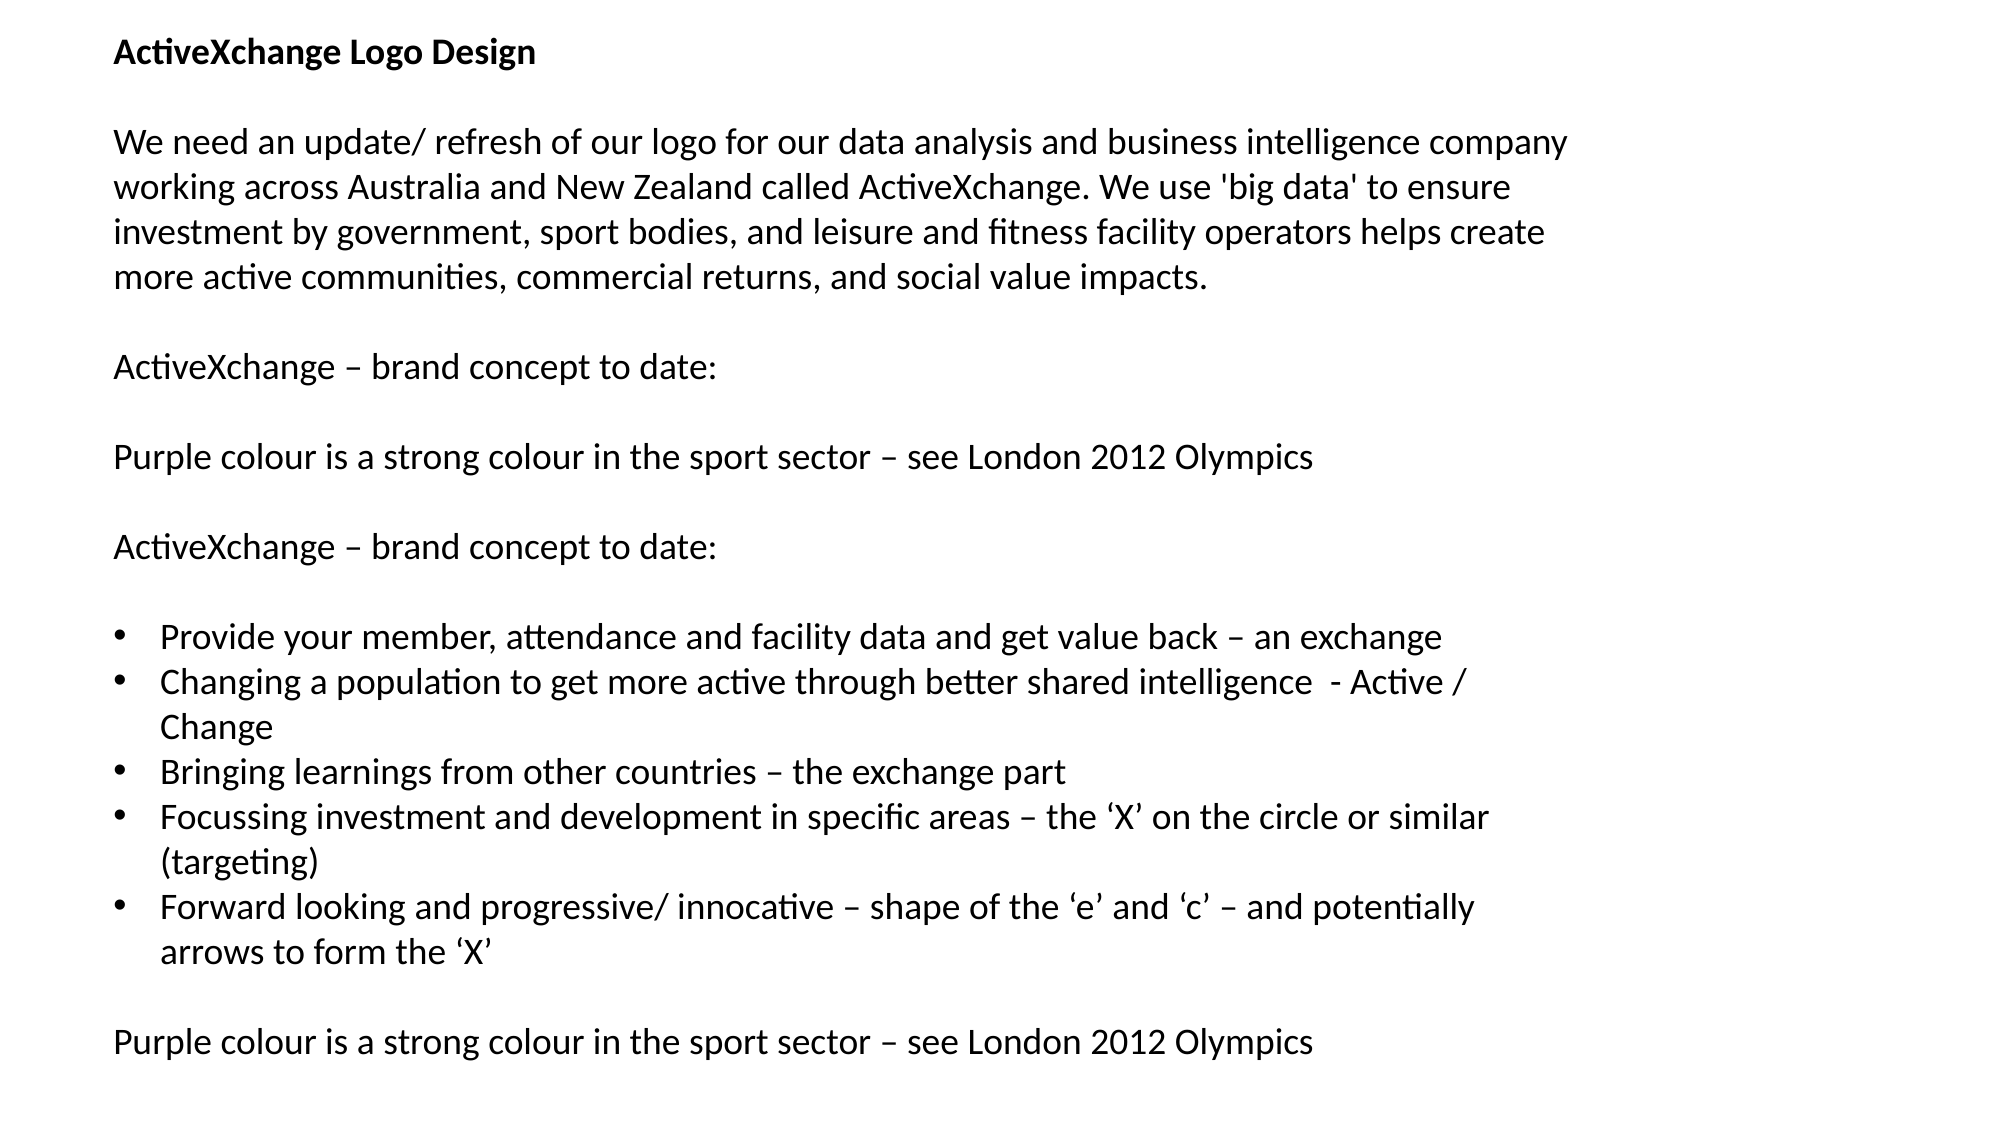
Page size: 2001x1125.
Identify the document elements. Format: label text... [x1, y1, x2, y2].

text_box ActiveXchange Logo Design We need an update/ refresh of our logo for our data analysis and business intelligence company working across Australia and New Zealand called ActiveXchange. We use 'big data' to ensure investment by government, sport bodies, and leisure and fitness facility operators helps create more active communities, commercial returns, and social value impacts. ActiveXchange – brand concept to date: Purple colour is a strong colour in the sport sector – see London 2012 Olympics ActiveXchange – brand concept to date: Provide your member, attendance and facility data and get value back – an exchange Changing a population to get more active through better shared intelligence - Active / Change Bringing learnings from other countries – the exchange part Focussing investment and development in specific areas – the ‘X’ on the circle or similar (targeting) Forward looking and progressive/ innocative – shape of the ‘e’ and ‘c’ – and potentially arrows to form the ‘X’ Purple colour is a strong colour in the sport sector – see London 2012 Olympics [98, 19, 1585, 1114]
